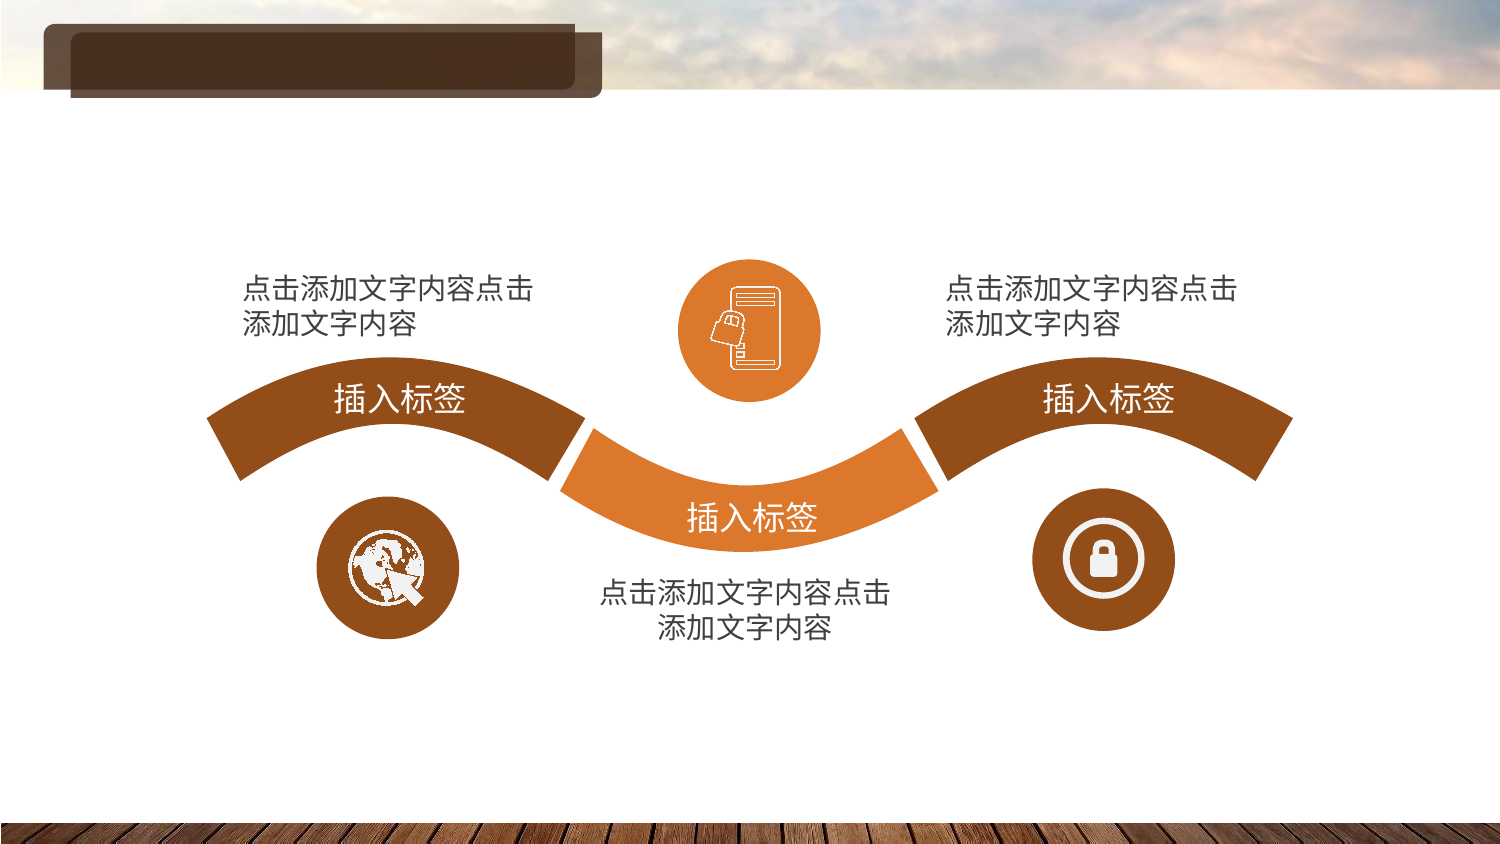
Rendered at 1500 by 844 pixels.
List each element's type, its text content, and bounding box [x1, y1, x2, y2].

picture [1, 0, 1500, 89]
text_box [348, 530, 424, 606]
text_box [206, 357, 1293, 552]
text_box 点击添加文字内容点击添加文字内容 [931, 262, 1277, 348]
text_box 点击添加文字内容点击添加文字内容 [572, 567, 919, 652]
text_box [1032, 552, 1176, 632]
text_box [710, 286, 781, 370]
text_box 点击添加文字内容点击添加文字内容 [227, 262, 573, 348]
text_box [1063, 552, 1144, 598]
text_box [677, 259, 821, 357]
picture [1, 823, 1500, 844]
text_box [316, 552, 460, 640]
